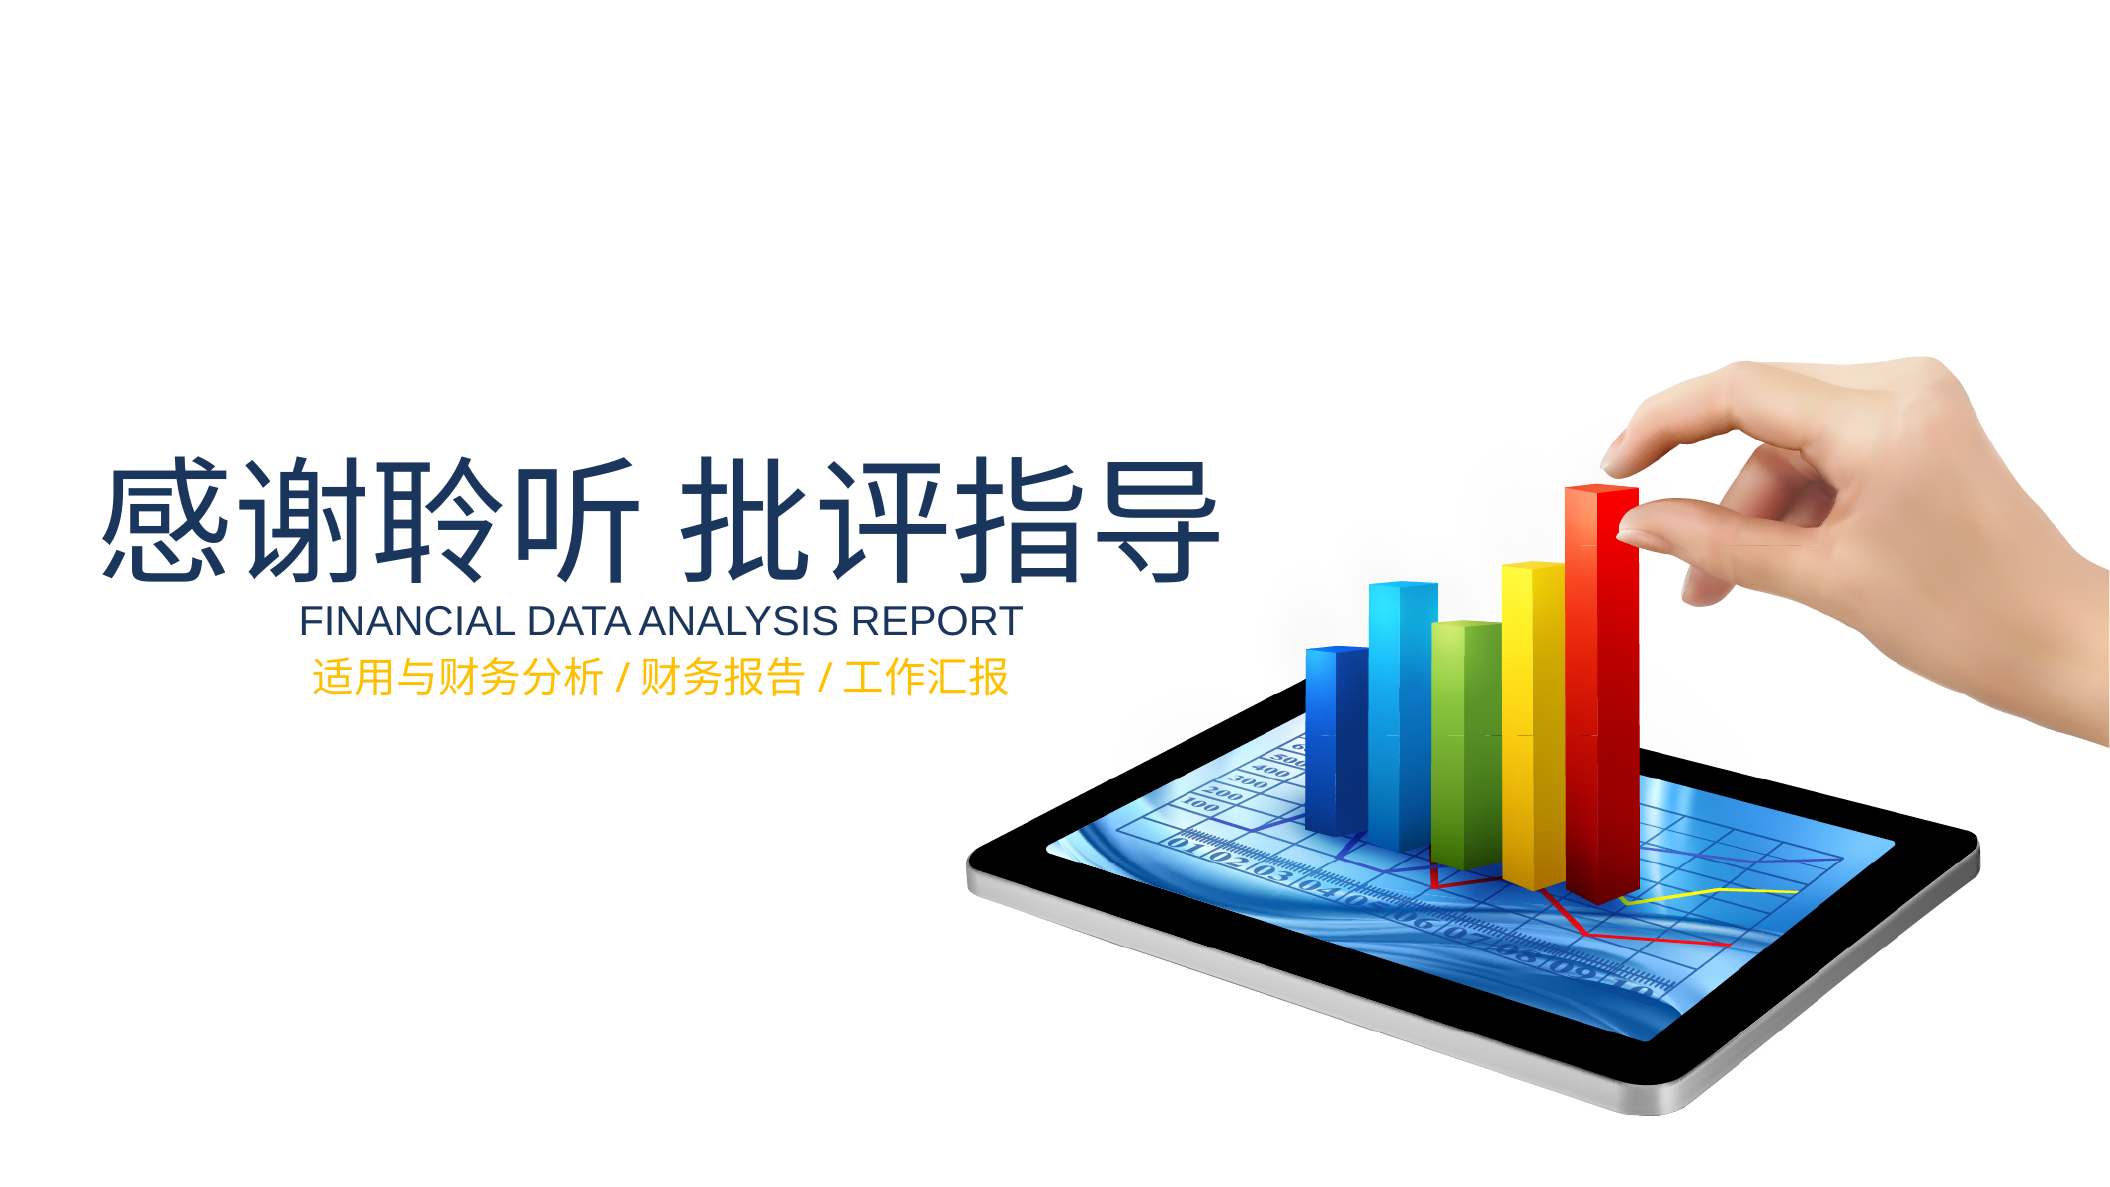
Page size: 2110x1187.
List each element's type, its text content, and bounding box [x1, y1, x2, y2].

text_box FINANCIAL DATA ANALYSIS REPORT [244, 608, 871, 628]
text_box 感谢聆听 批评指导 [38, 427, 871, 608]
text_box 适用与财务分析/财务报告/工作汇报 [225, 628, 871, 709]
picture [871, 356, 2110, 1116]
